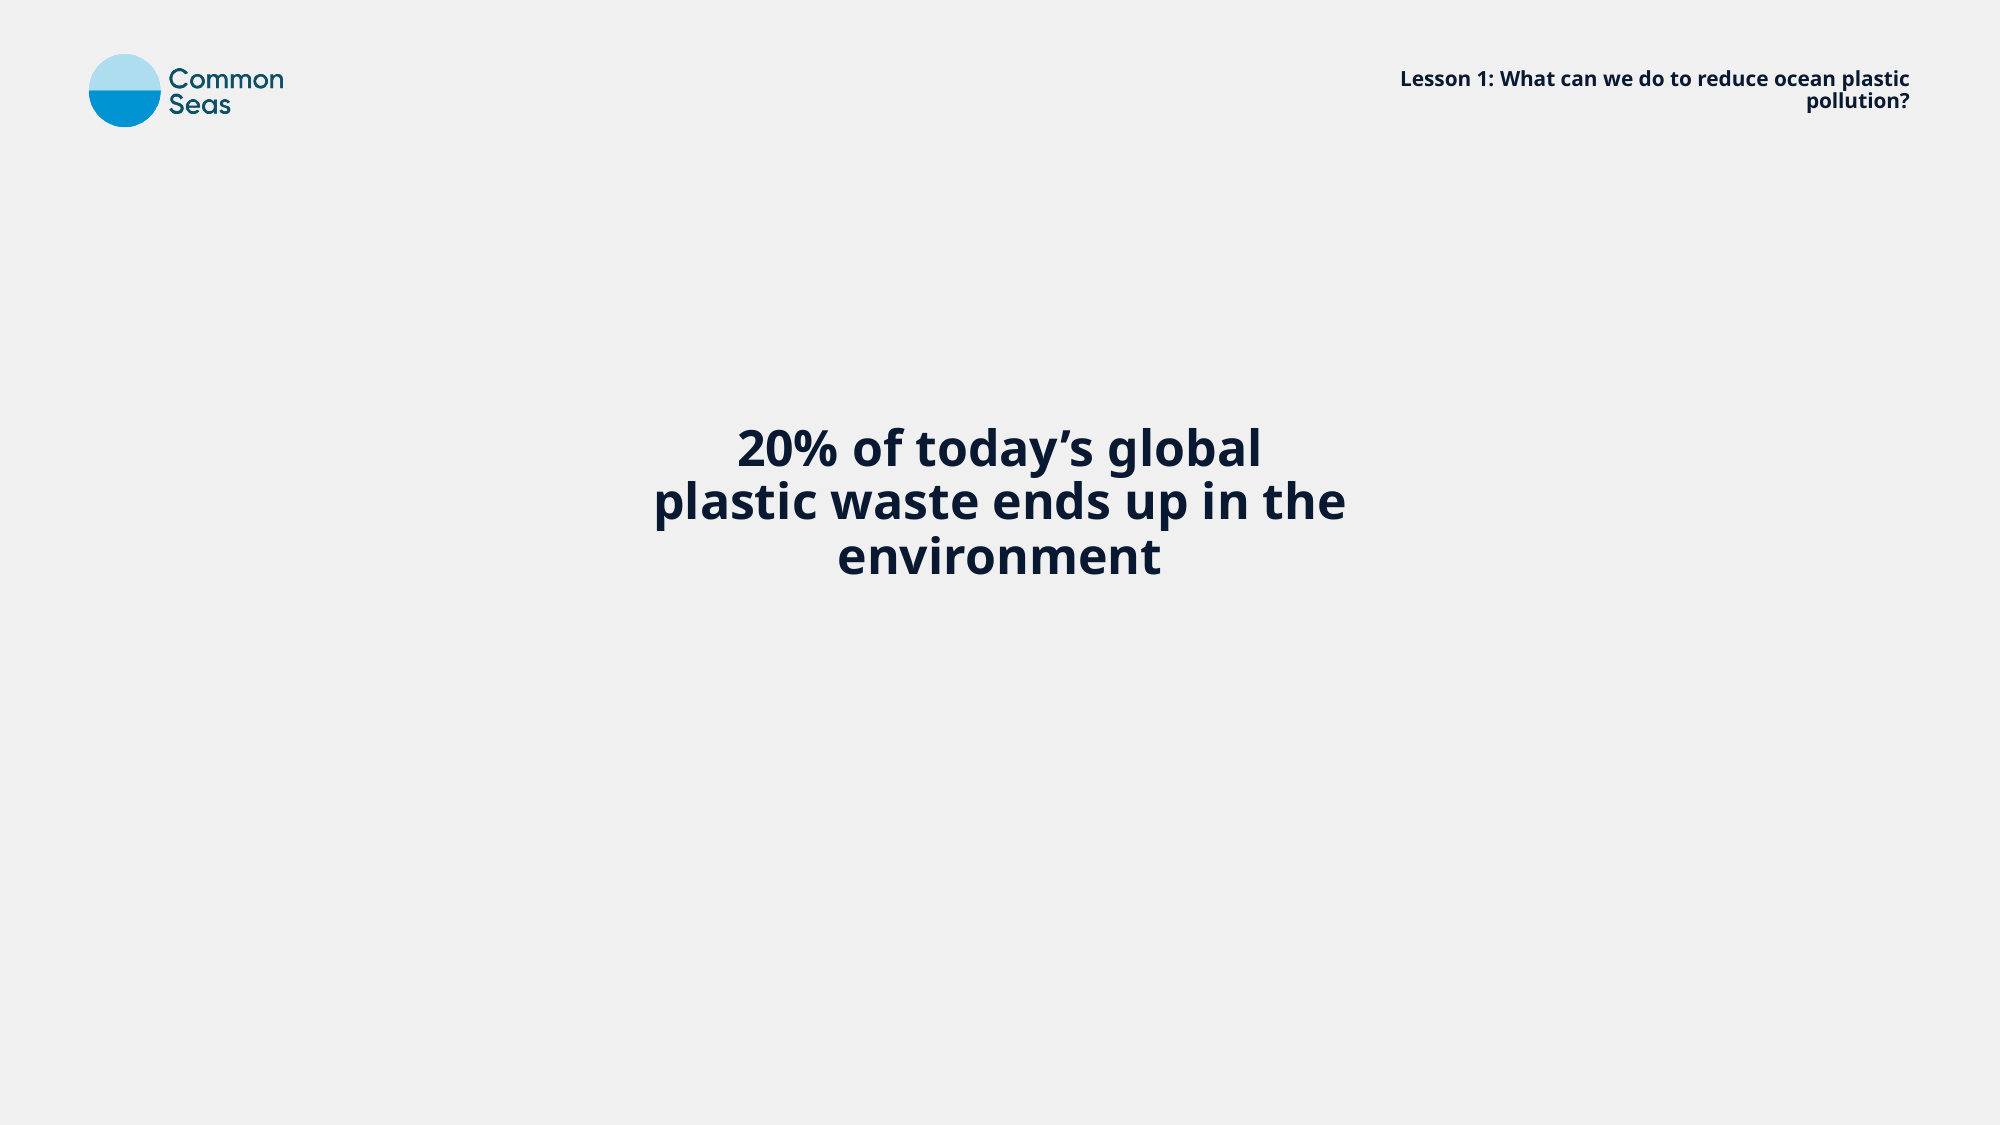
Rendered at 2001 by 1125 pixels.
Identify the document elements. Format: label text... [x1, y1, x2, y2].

title Lesson 1: What can we do to reduce ocean plastic pollution? [1286, 67, 1918, 114]
picture [82, 51, 291, 130]
list 20% of today’s global plastic waste ends up in the environment [641, 367, 1359, 641]
